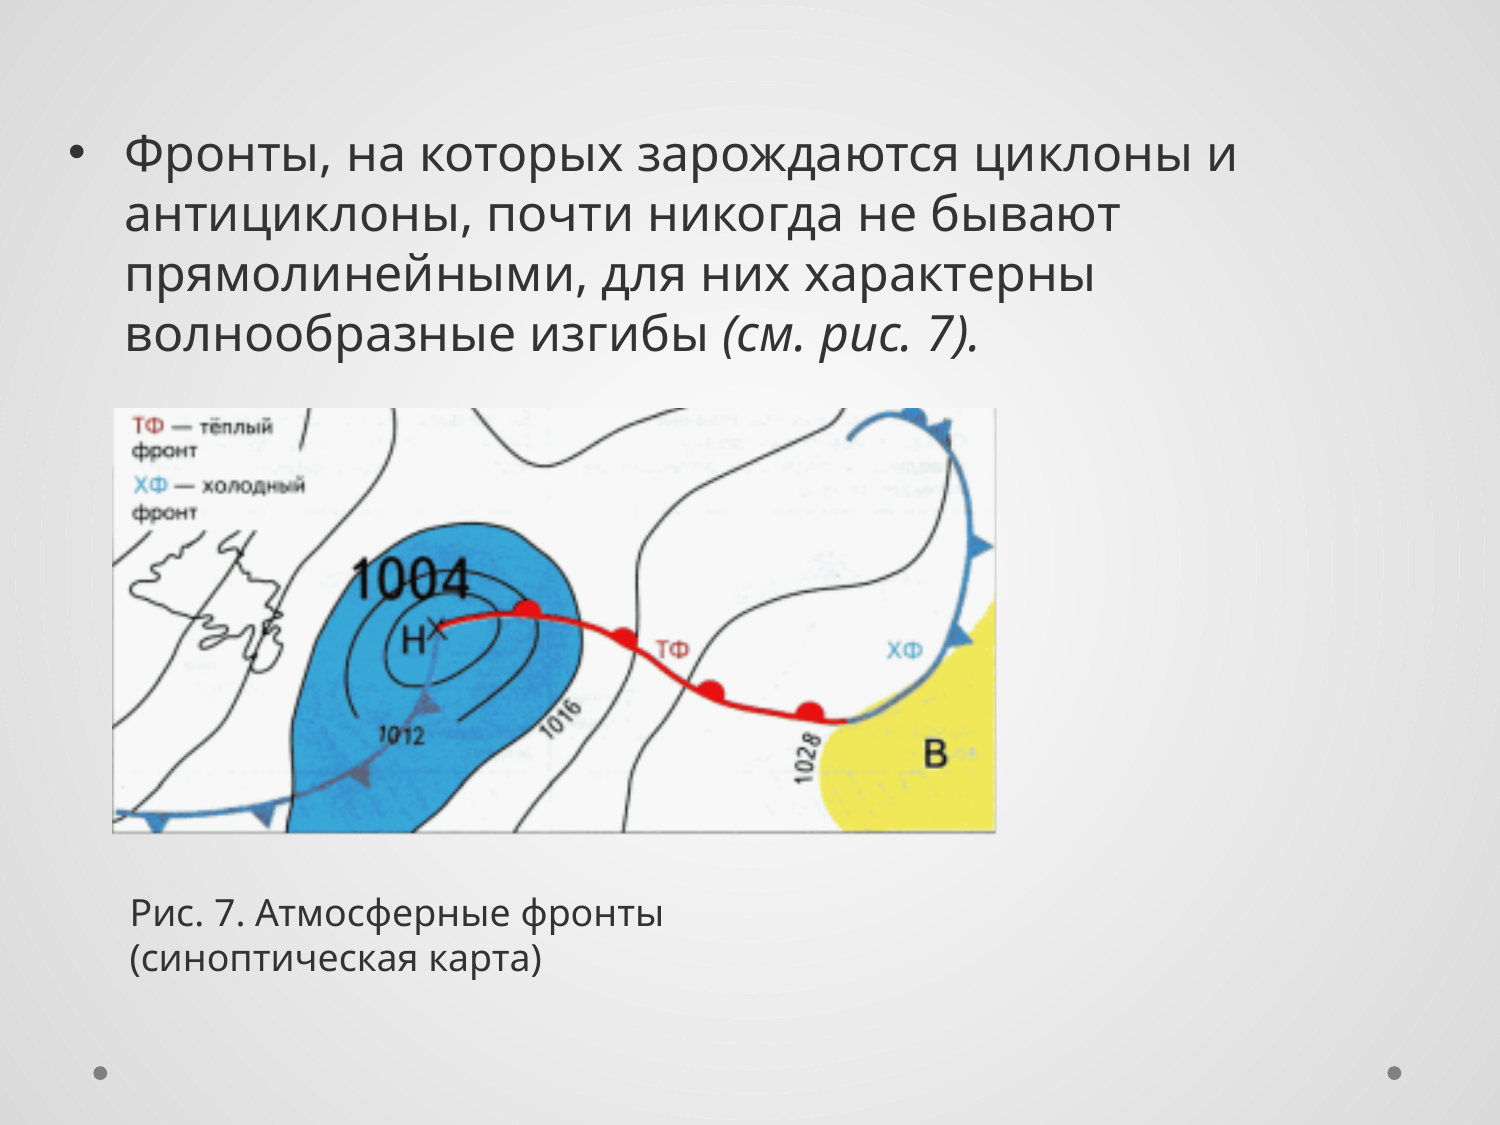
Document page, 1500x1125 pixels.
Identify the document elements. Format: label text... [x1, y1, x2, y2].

list Фронты, на которых зарождаются циклоны и антициклоны, почти никогда не бывают прямолинейными, для них характерны волнообразные изгибы (см. рис. 7). [53, 113, 1449, 414]
picture [111, 408, 999, 837]
text_box Рис. 7. Атмосферные фронты (синоптическая карта) [114, 881, 865, 987]
